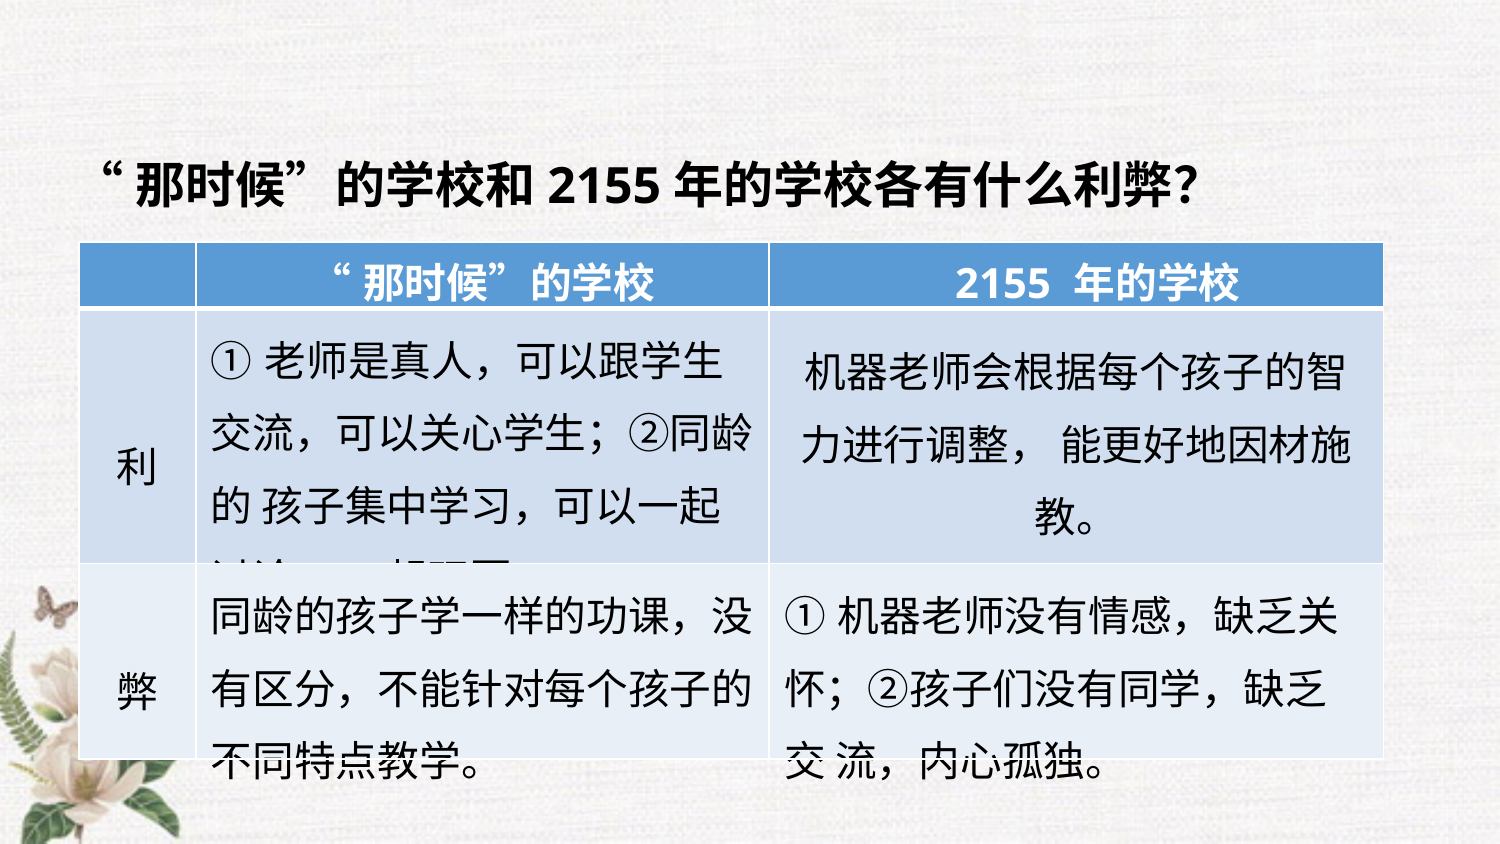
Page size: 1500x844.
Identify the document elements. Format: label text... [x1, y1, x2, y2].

text_box “那时候”的学校和2155年的学校各有什么利弊？ [58, 134, 1405, 222]
table_cell ①老师是真人，可以跟学生交流，可以关心学生；②同龄的 孩子集中学习，可以一起讨论、 一起玩耍。 [197, 311, 768, 563]
table_header 2155 年的学校 [770, 243, 1383, 306]
picture [0, 0, 1500, 844]
table_cell 弊 [80, 564, 195, 758]
table_cell ①机器老师没有情感，缺乏关 怀；②孩子们没有同学，缺乏交 流，内心孤独。 [770, 564, 1383, 758]
table_cell 同龄的孩子学一样的功课，没有区分，不能针对每个孩子的不同特点教学。 [197, 564, 768, 758]
table_cell 机器老师会根据每个孩子的智力进行调整， 能更好地因材施教。 [770, 311, 1383, 563]
table_header “那时候”的学校 [197, 243, 768, 306]
table_header [80, 243, 195, 306]
table_cell 利 [80, 311, 195, 563]
